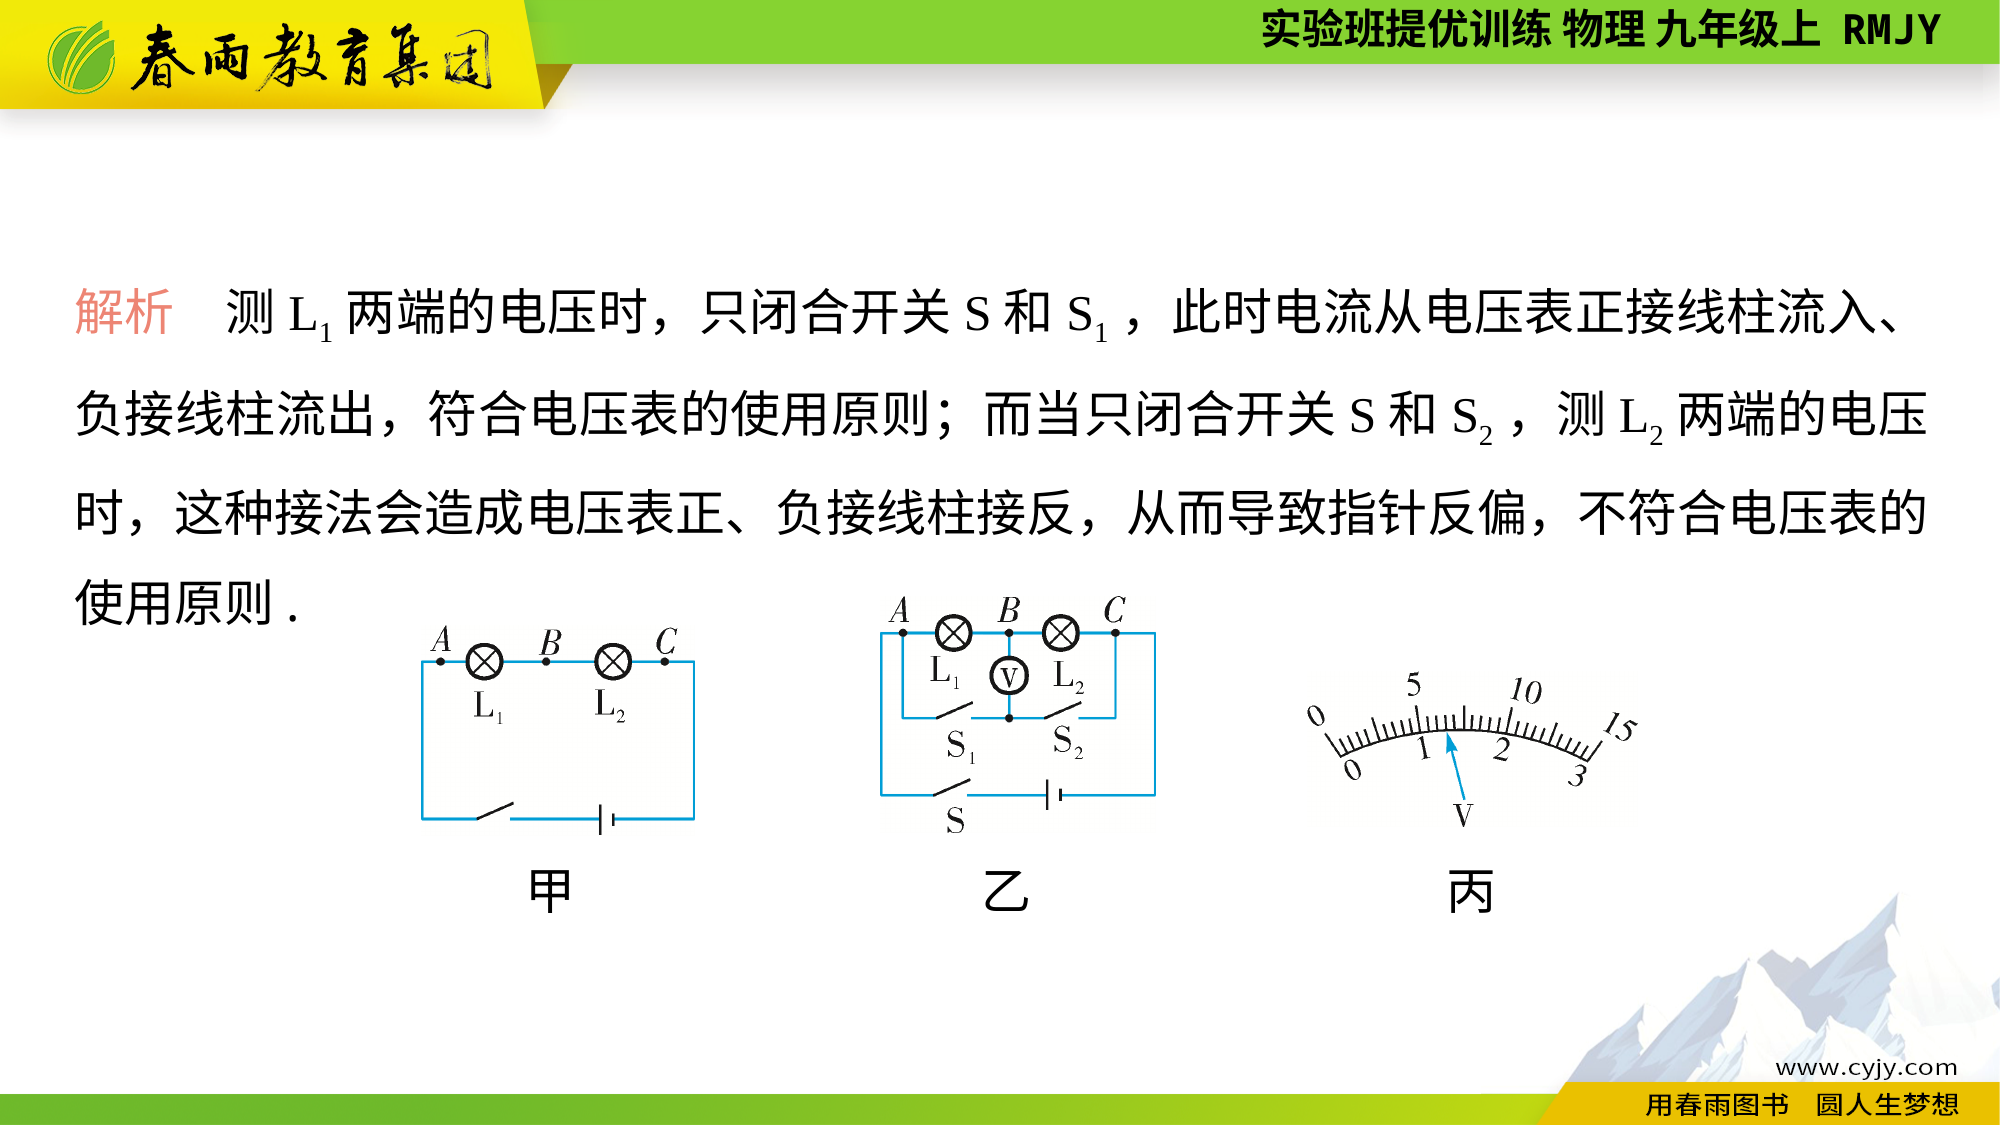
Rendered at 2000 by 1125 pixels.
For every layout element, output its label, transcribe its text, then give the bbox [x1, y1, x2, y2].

text_box 丙 [1431, 836, 1512, 927]
list 解析 测L1两端的电压时，只闭合开关S和S1，此时电流从电压表正接线柱流入、负接线柱流出，符合电压表的使用原则；而当只闭合开关S和S2，测L2两端的电压时，这种接法会造成电压表正、负接线柱接反，从而导致指针反偏，不符合电压表的使用原则. [59, 238, 1944, 606]
text_box 乙 [967, 842, 1047, 927]
text_box 甲 [510, 844, 591, 927]
picture [0, 0, 2000, 1125]
